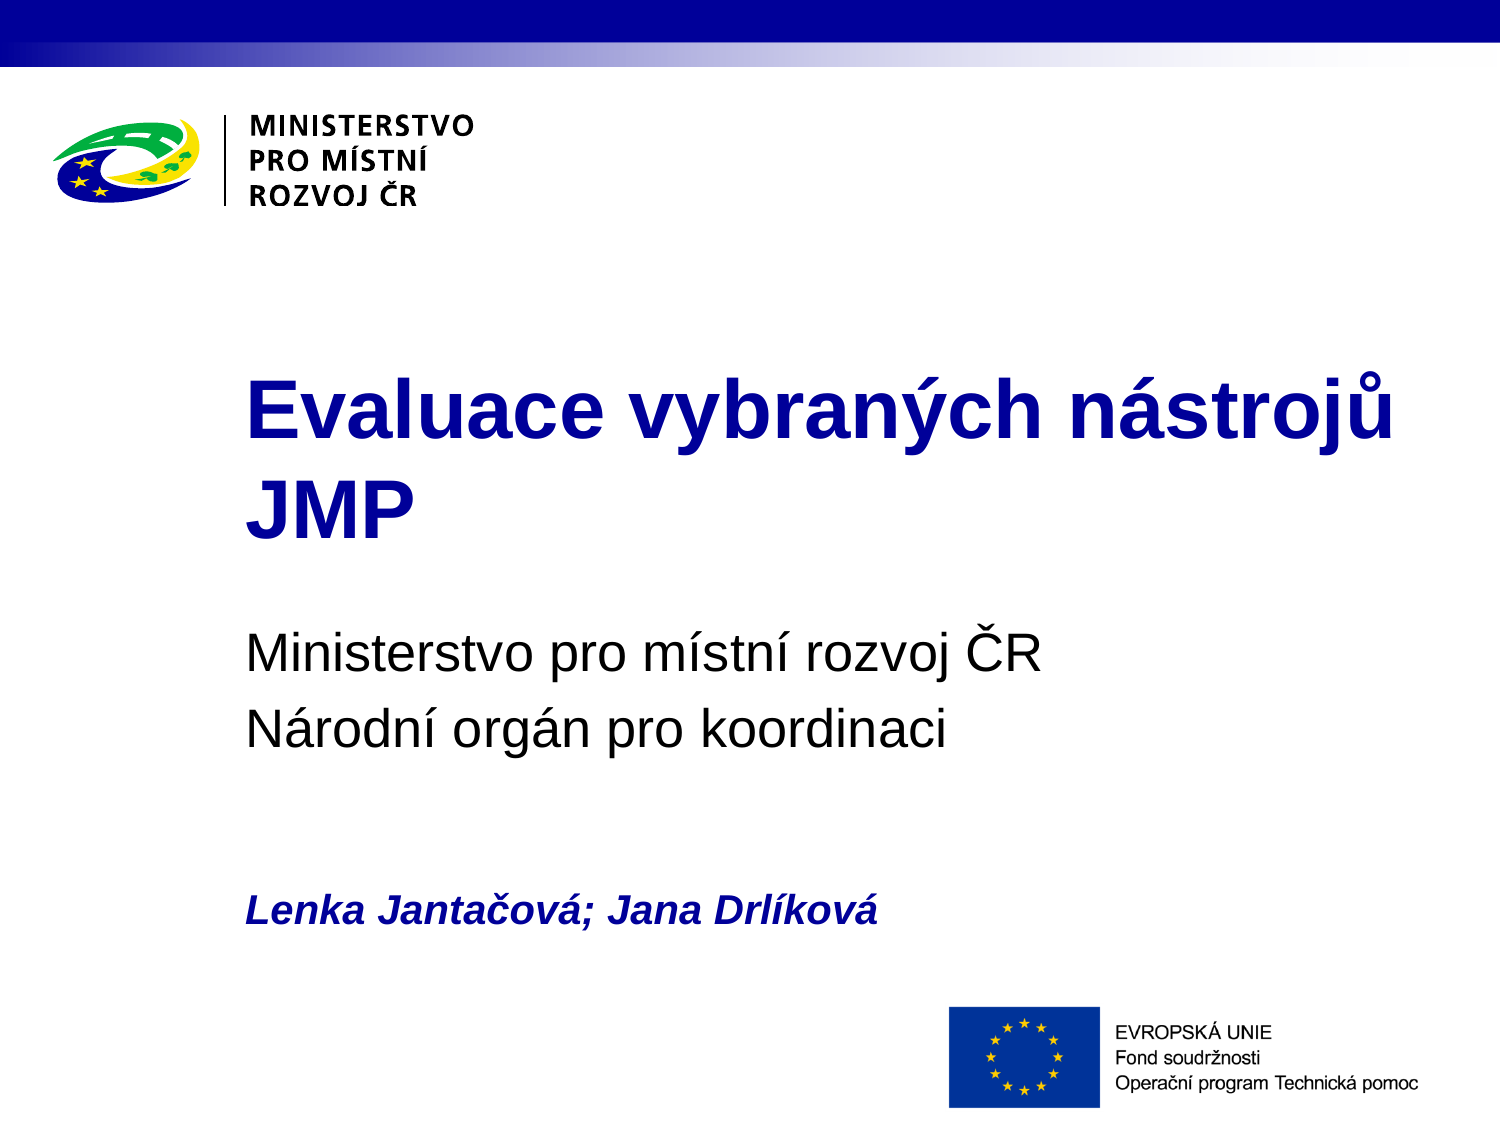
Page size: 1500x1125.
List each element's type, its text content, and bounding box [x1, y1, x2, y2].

subtitle Lenka Jantačová; Jana Drlíková [230, 798, 1424, 941]
picture [915, 973, 1452, 1125]
title Evaluace vybraných nástrojů JMP [230, 385, 1414, 563]
